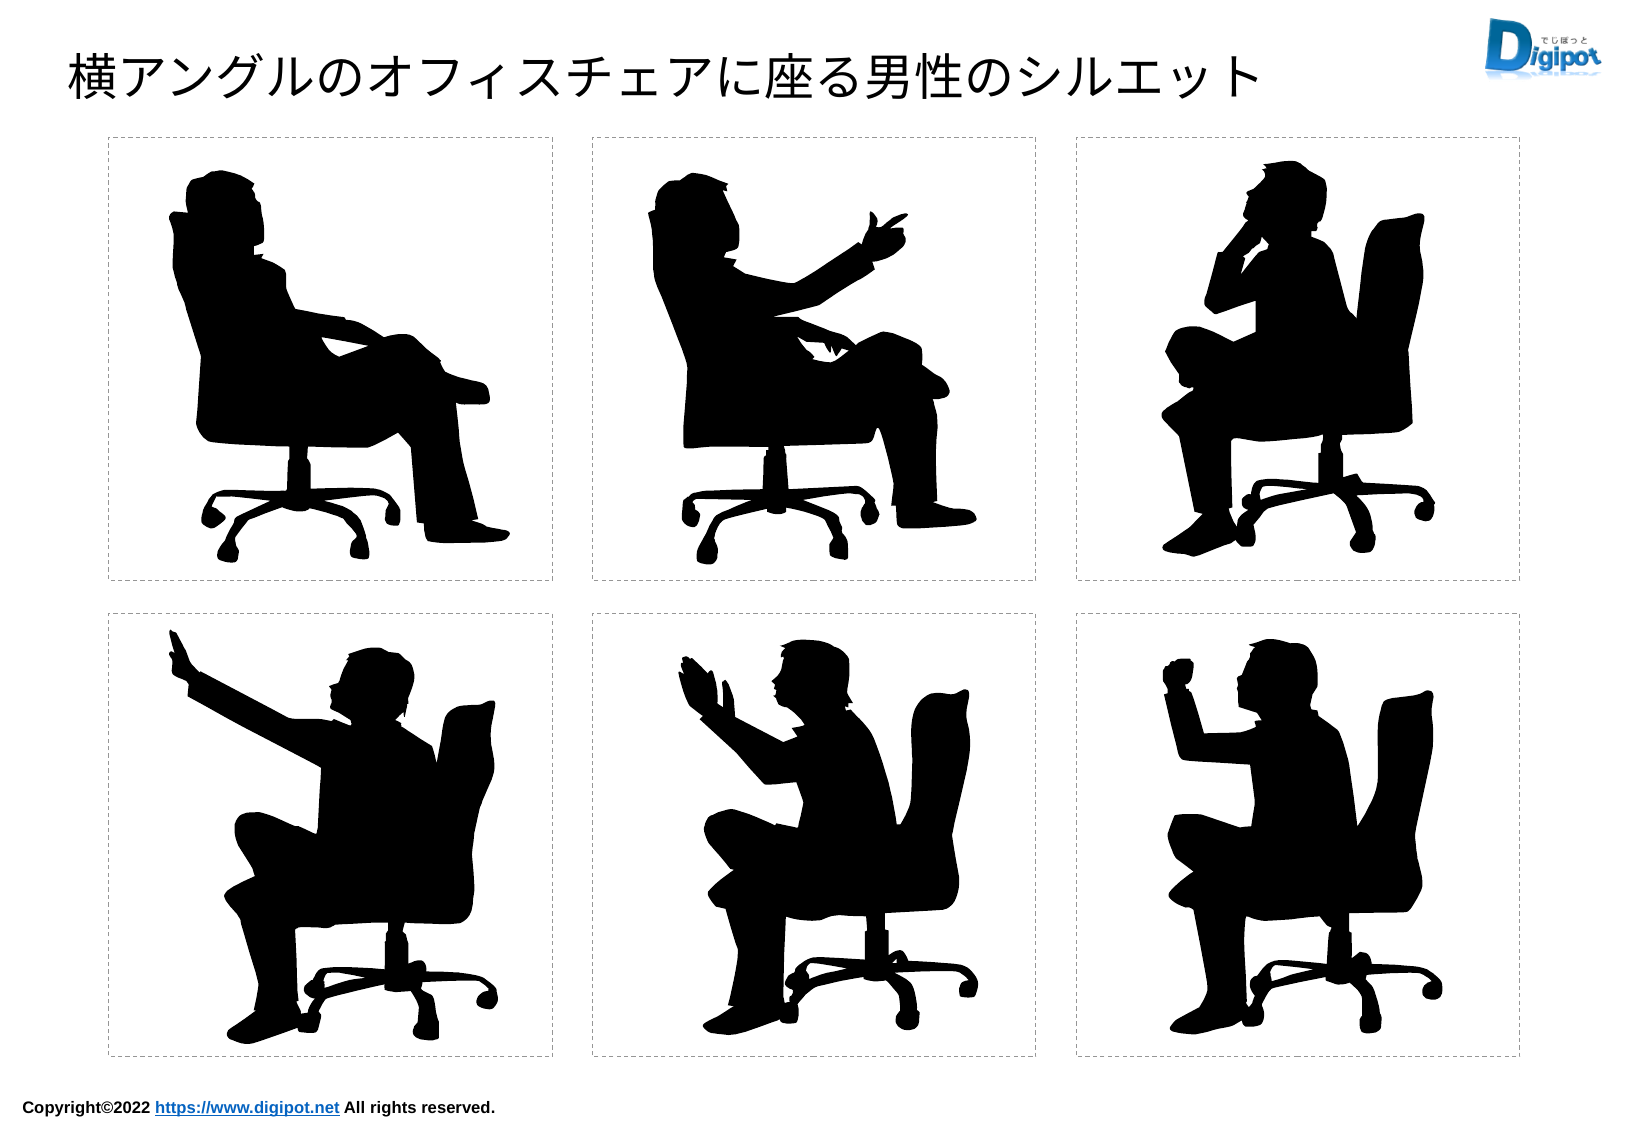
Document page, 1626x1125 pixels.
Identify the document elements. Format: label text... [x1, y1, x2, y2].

text_box [678, 639, 979, 1036]
text_box [1162, 639, 1443, 1035]
text_box 横アングルのオフィスチェアに座る男性のシルエット [52, 38, 1280, 113]
text_box [1161, 160, 1436, 557]
text_box [169, 170, 510, 563]
text_box [169, 629, 498, 1044]
picture [1485, 18, 1602, 82]
text_box [648, 172, 977, 565]
